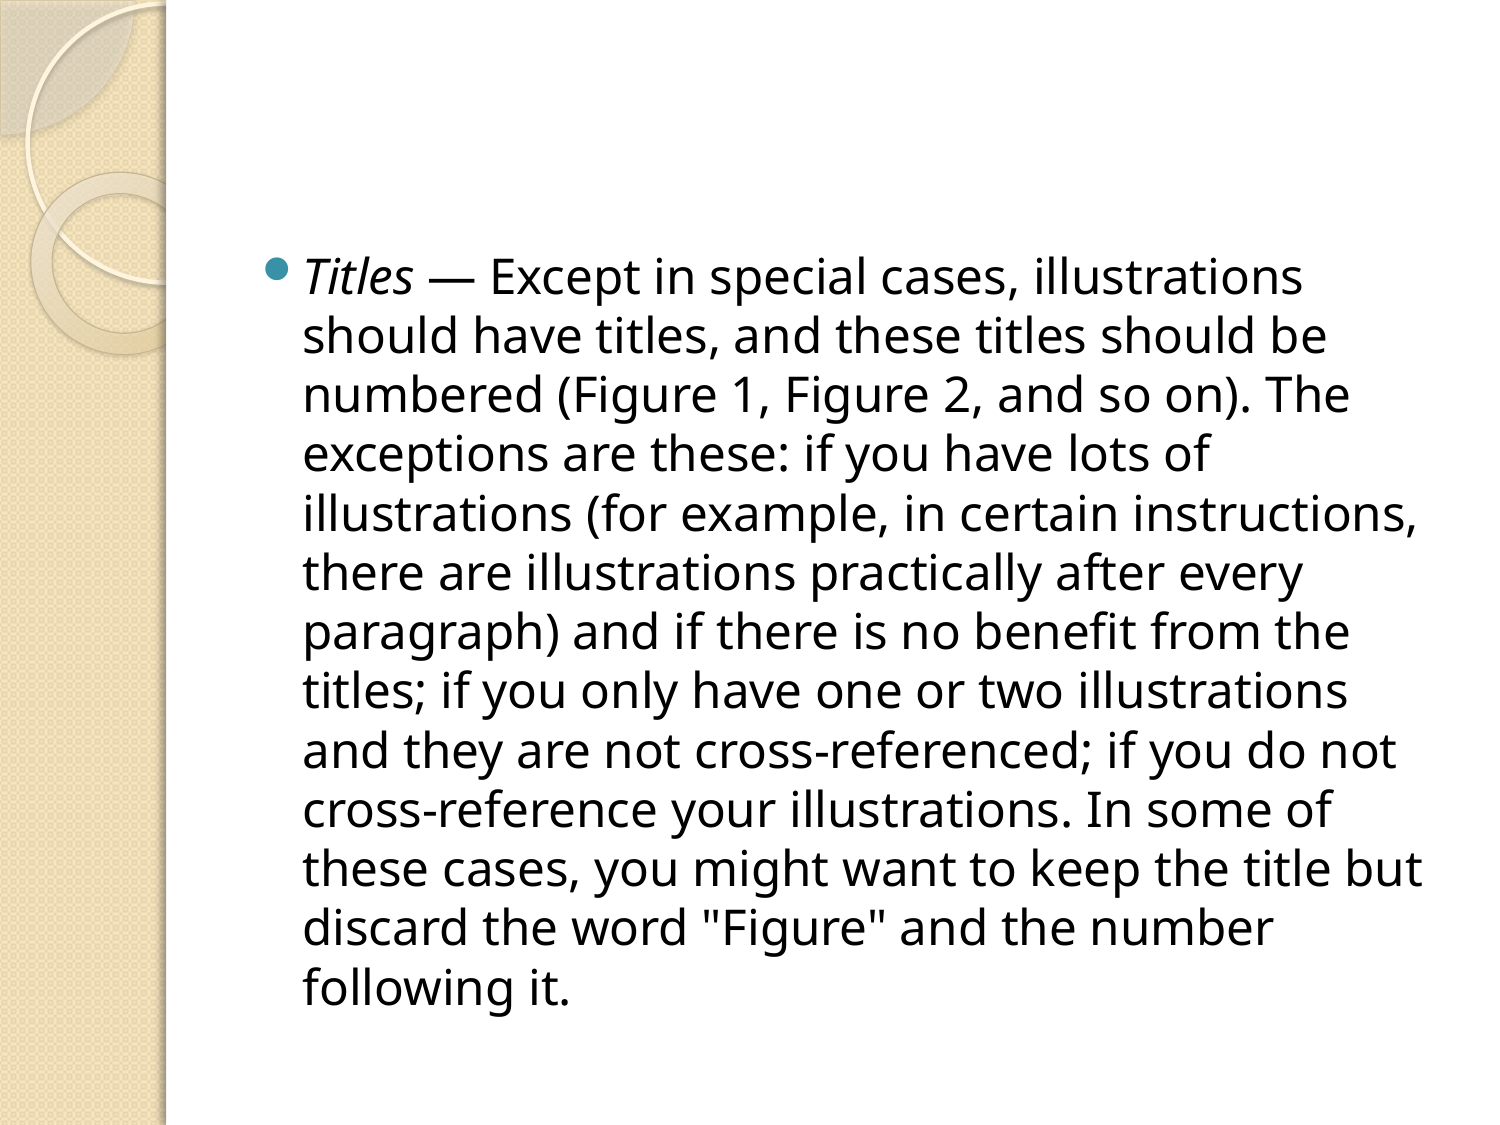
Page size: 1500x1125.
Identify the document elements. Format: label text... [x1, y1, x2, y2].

list Titles — Except in special cases, illustrations should have titles, and these titles should be numbered (Figure 1, Figure 2, and so on). The exceptions are these: if you have lots of illustrations (for example, in certain instructions, there are illustrations practically after every paragraph) and if there is no benefit from the titles; if you only have one or two illustrations and they are not cross-referenced; if you do not cross-reference your illustrations. In some of these cases, you might want to keep the title but discard the word "Figure" and the number following it. [235, 237, 1466, 1025]
